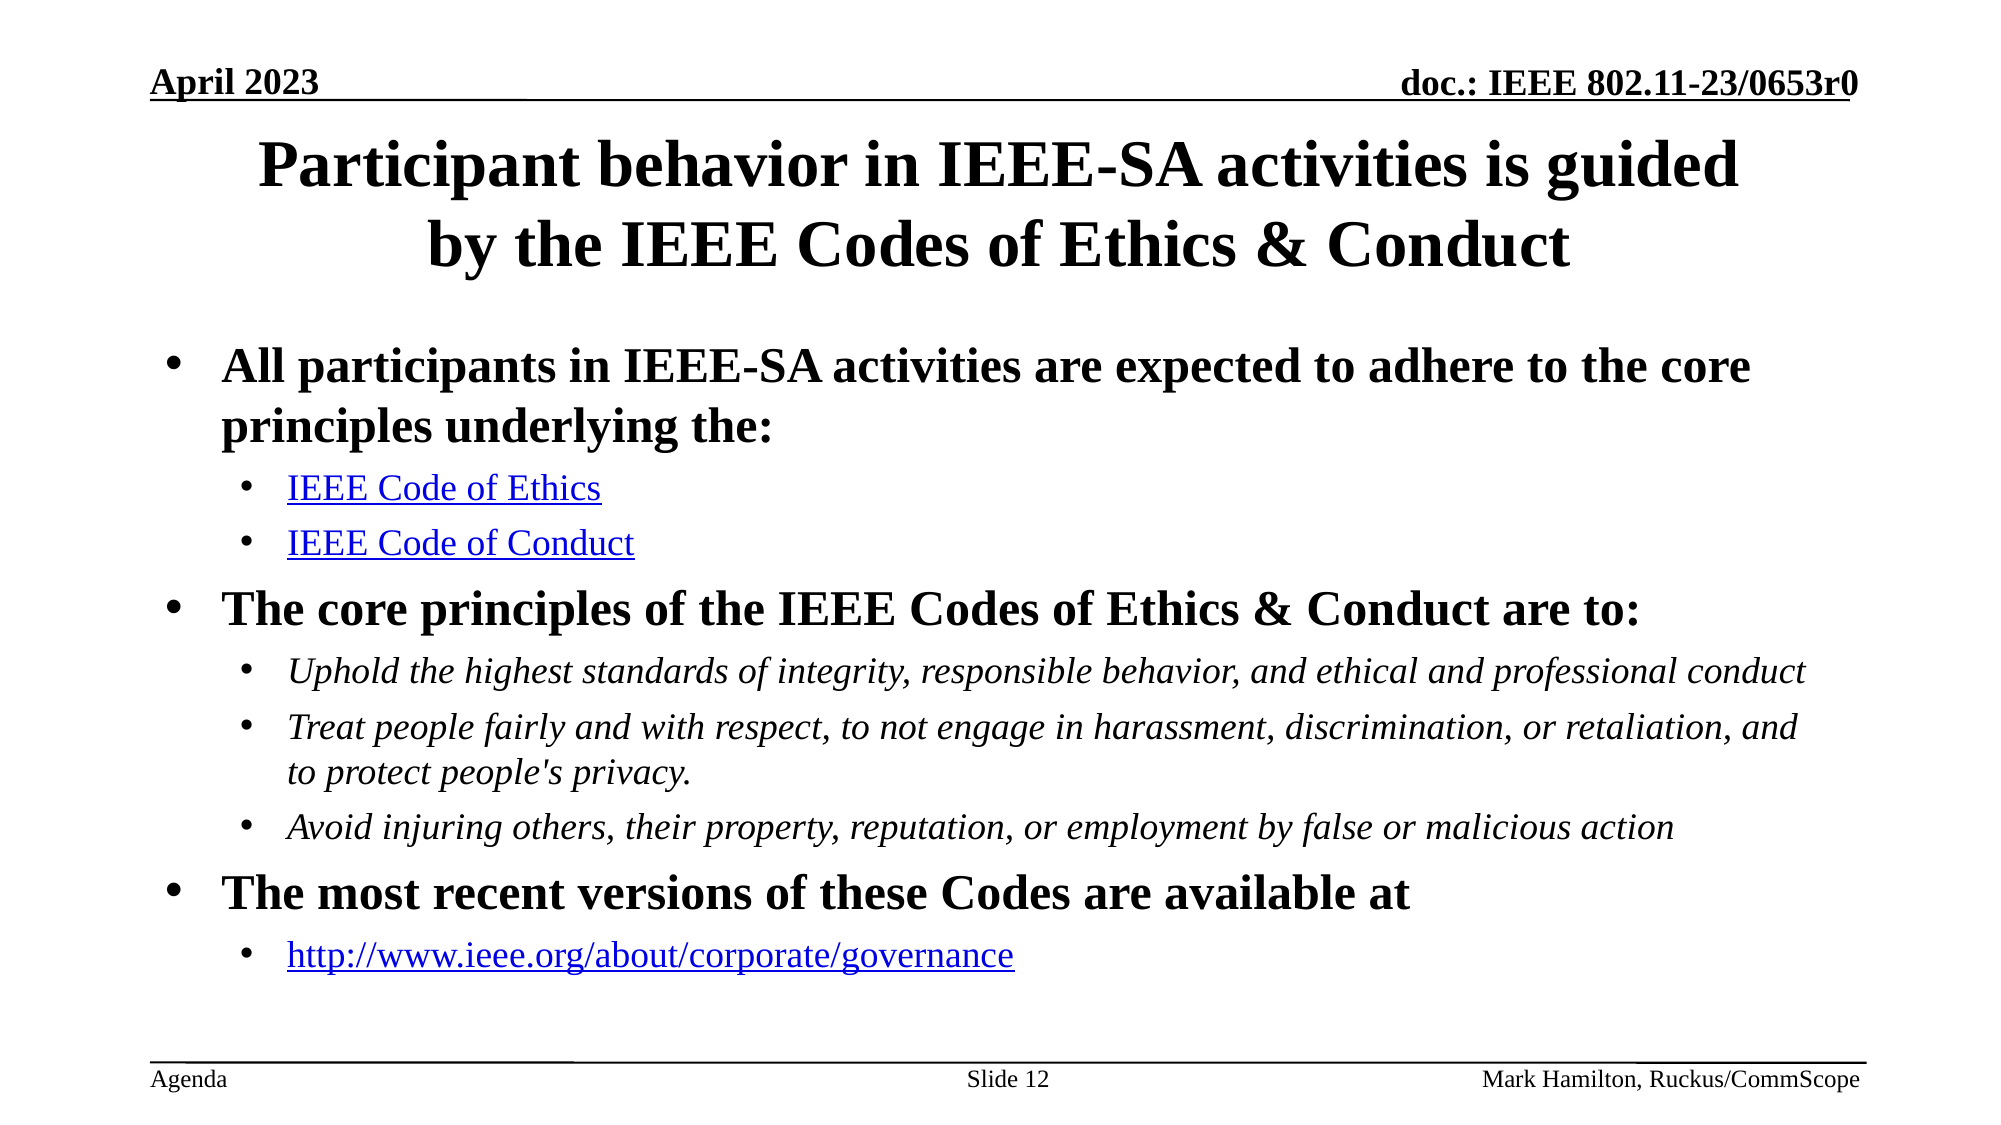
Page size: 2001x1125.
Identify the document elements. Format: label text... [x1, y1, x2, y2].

title Participant behavior in IEEE-SA activities is guided by the IEEE Codes of Ethics & Conduct [149, 112, 1850, 288]
slide_number Slide 12 [950, 1061, 1067, 1123]
list All participants in IEEE-SA activities are expected to adhere to the core principles underlying the: IEEE Code of Ethics IEEE Code of Conduct The core principles of the IEEE Codes of Ethics & Conduct are to: Uphold the highest standards of integrity, responsible behavior, and ethical and professional conduct Treat people fairly and with respect, to not engage in harassment, discrimination, or retaliation, and to protect people's privacy. Avoid injuring others, their property, reputation, or employment by false or malicious action The most recent versions of these Codes are available at http://www.ieee.org/about/corporate/governance [149, 324, 1850, 1000]
